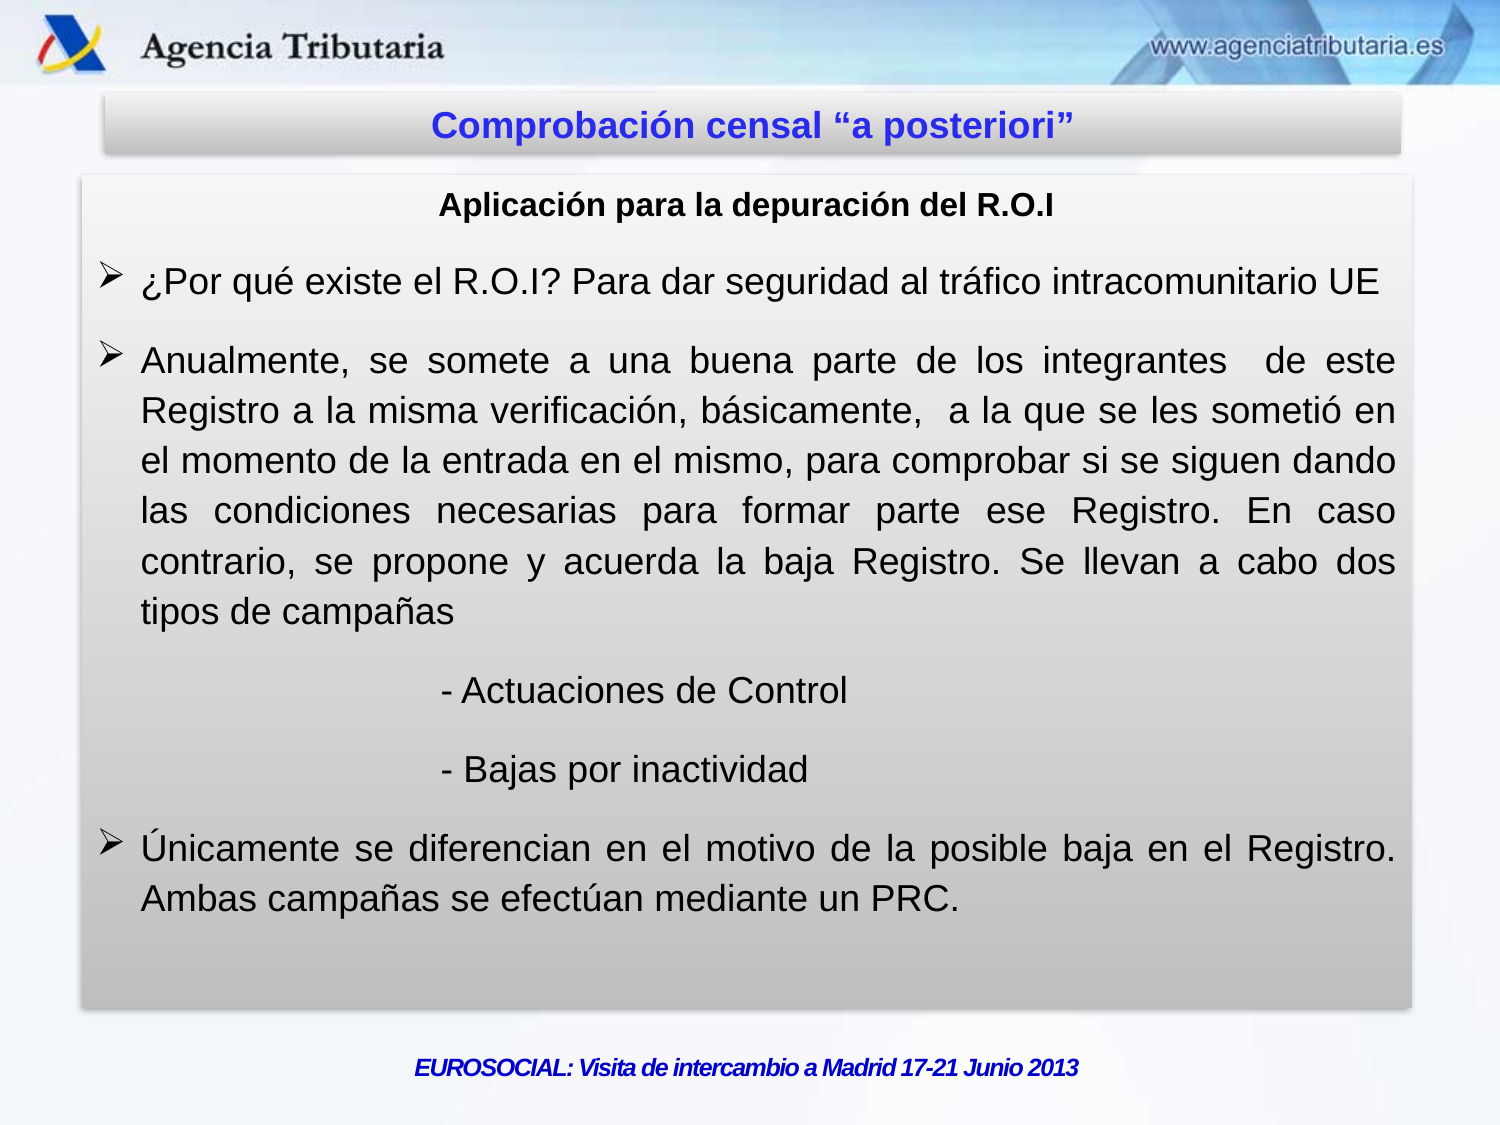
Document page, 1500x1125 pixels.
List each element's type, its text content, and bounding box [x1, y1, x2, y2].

picture [0, 0, 1500, 1125]
text_box EUROSOCIAL: Visita de intercambio a Madrid 17-21 Junio 2013 [46, 1044, 1454, 1090]
text_box Comprobación censal “a posteriori” [105, 93, 1401, 154]
text_box Aplicación para la depuración del R.O.I ¿Por qué existe el R.O.I? Para dar seguridad al tráfico intracomunitario UE Anualmente, se somete a una buena parte de los integrantes de este Registro a la misma verificación, básicamente, a la que se les sometió en el momento de la entrada en el mismo, para comprobar si se siguen dando las condiciones necesarias para formar parte ese Registro. En caso contrario, se propone y acuerda la baja Registro. Se llevan a cabo dos tipos de campañas - Actuaciones de Control - Bajas por inactividad Únicamente se diferencian en el motivo de la posible baja en el Registro. Ambas campañas se efectúan mediante un PRC. [81, 175, 1412, 1008]
